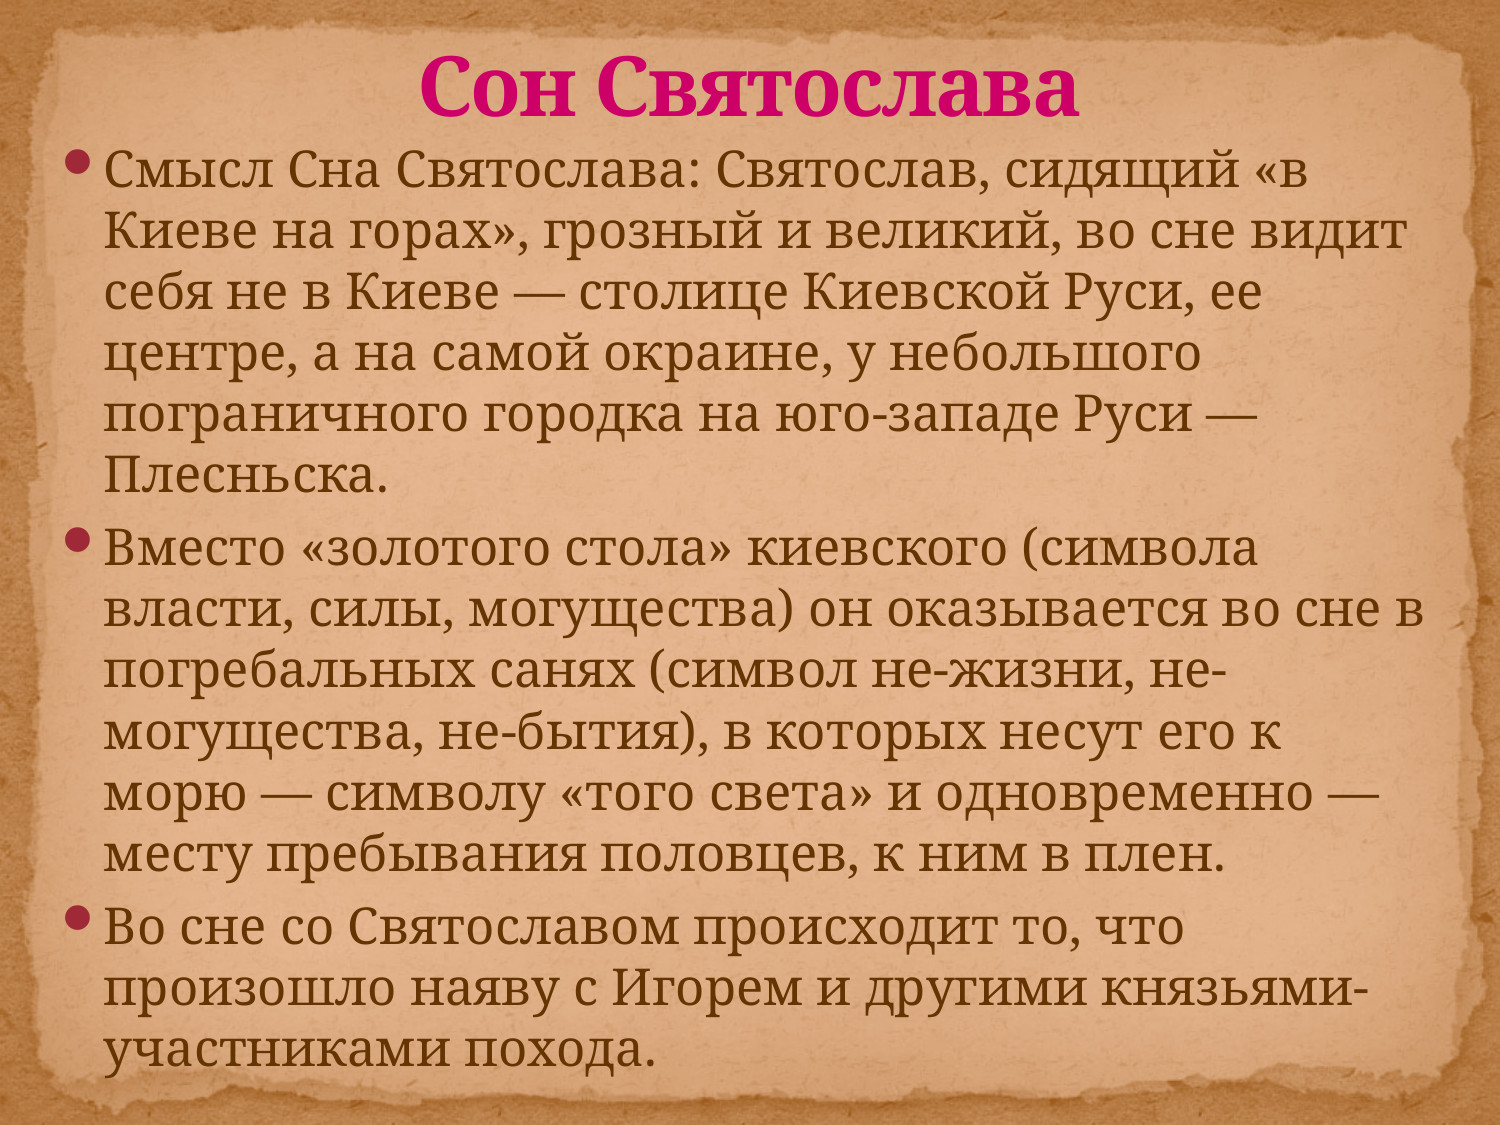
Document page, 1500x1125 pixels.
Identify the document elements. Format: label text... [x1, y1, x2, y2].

list Смысл Сна Святослава: Святослав, сидящий «в Киеве на горах», грозный и великий, во сне видит себя не в Киеве — столице Киевской Руси, ее центре, а на самой окраине, у небольшого пограничного городка на юго-западе Руси — Плесньска. Вместо «золотого стола» киевского (символа власти, силы, могущества) он оказывается во сне в погребальных санях (символ не-жизни, не-могущества, не-бытия), в которых несут его к морю — символу «того света» и одновременно — месту пребывания половцев, к ним в плен. Во сне со Святославом происходит то, что произошло наяву с Игорем и другими князьями-участниками похода. [46, 128, 1454, 1090]
title Сон Святослава [74, 24, 1425, 141]
